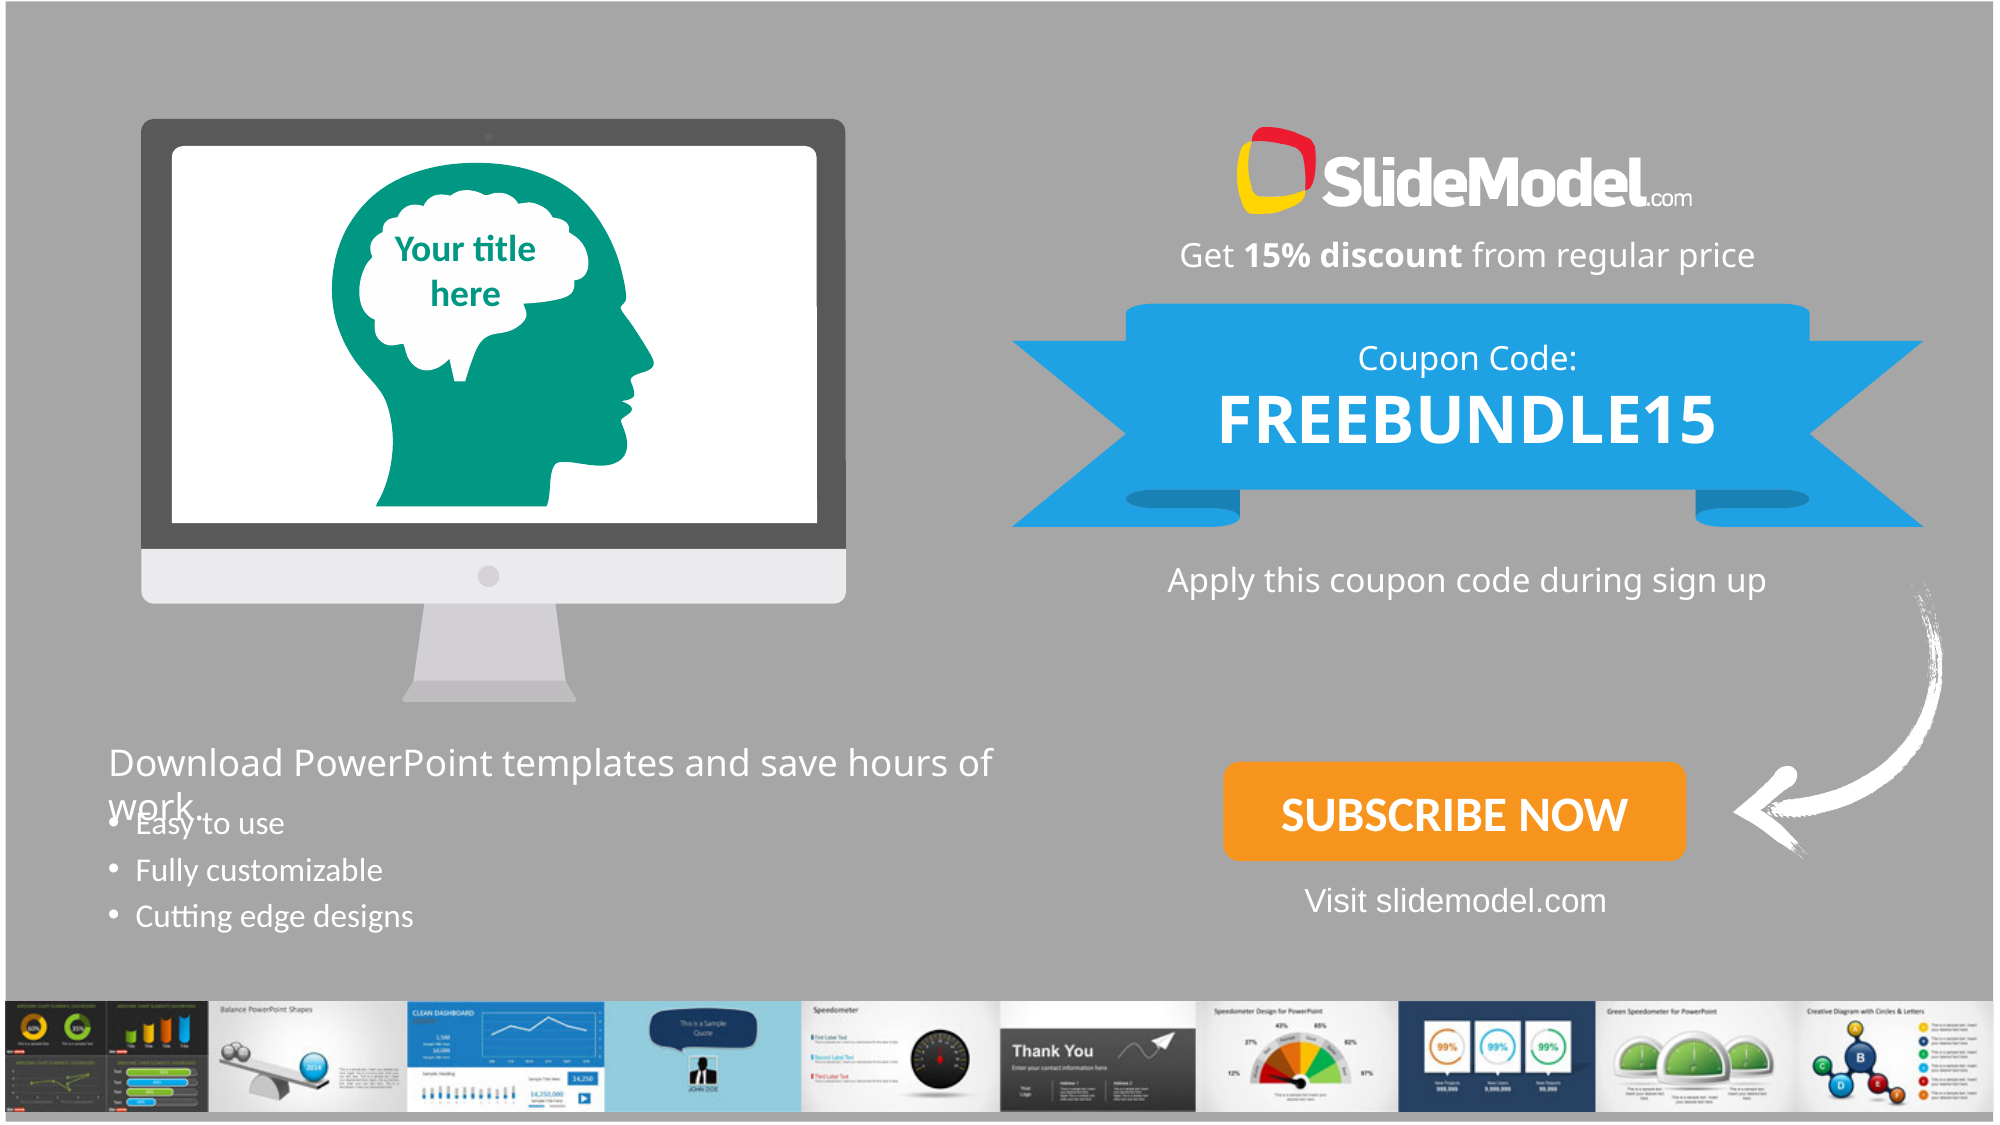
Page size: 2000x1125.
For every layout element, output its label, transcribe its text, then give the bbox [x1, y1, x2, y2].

picture [1236, 127, 1692, 214]
text_box [1923, 587, 1931, 592]
text_box [1732, 594, 1944, 860]
text_box Get 15% discount from regular price [1057, 226, 1878, 282]
text_box SUBSCRIBE NOW [1222, 760, 1688, 863]
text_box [331, 162, 654, 507]
picture [5, 1001, 1994, 1112]
text_box Download PowerPoint templates and save hours of work. [93, 732, 1058, 836]
text_box Easy to use Fully customizable Cutting edge designs [93, 836, 863, 942]
text_box [5, 0, 1994, 1001]
text_box Coupon Code: FREEBUNDLE15 [1172, 330, 1764, 465]
text_box [1012, 303, 1924, 527]
text_box [5, 1112, 1994, 1123]
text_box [141, 118, 847, 703]
text_box Visit slidemodel.com [1247, 874, 1665, 925]
text_box Apply this coupon code during sign up [1128, 551, 1807, 607]
